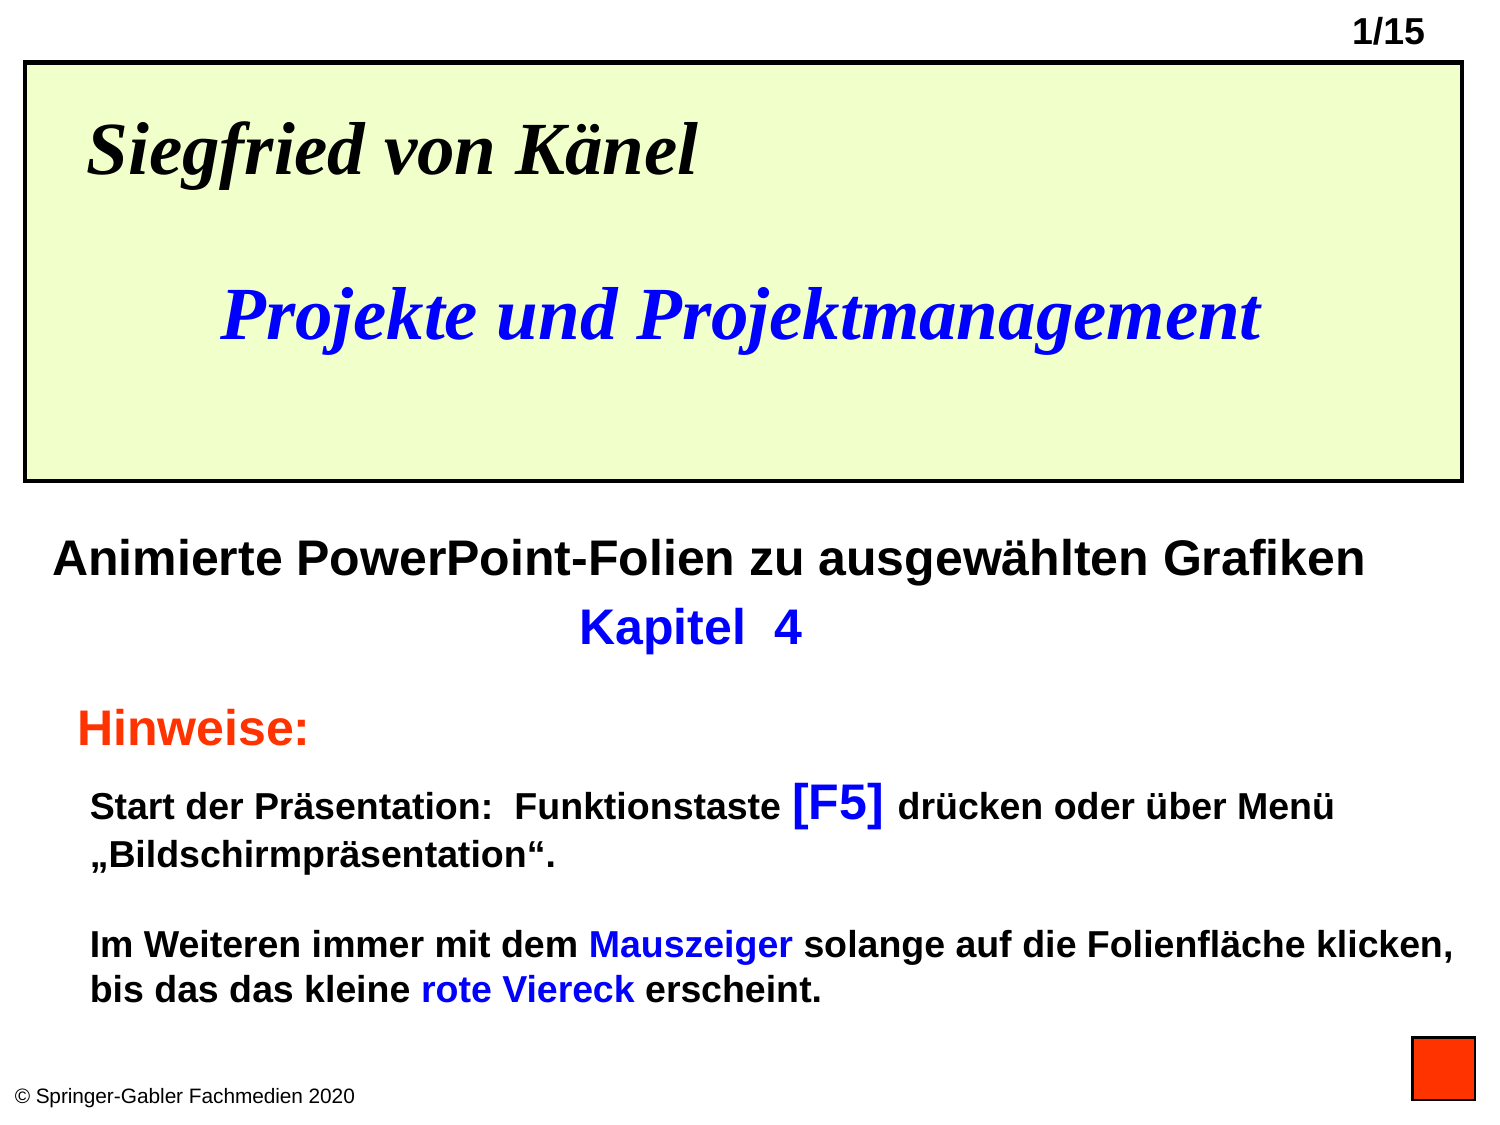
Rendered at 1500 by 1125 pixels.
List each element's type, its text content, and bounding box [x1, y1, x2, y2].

text_box Siegfried von Känel [71, 92, 897, 198]
text_box Kapitel 4 [537, 586, 845, 662]
text_box Hinweise: [62, 687, 1438, 763]
text_box Start der Präsentation: Funktionstaste [F5] drücken oder über Menü „Bildschirmpräsentation“. Im Weiteren immer mit dem Mauszeiger solange auf die Folienfläche klicken, bis das das kleine rote Viereck erscheint. [75, 762, 1475, 1075]
text_box [1412, 1037, 1475, 1100]
text_box [24, 62, 1463, 482]
text_box Animierte PowerPoint-Folien zu ausgewählten Grafiken [37, 517, 1438, 593]
text_box Projekte und Projektmanagement [49, 257, 1432, 363]
